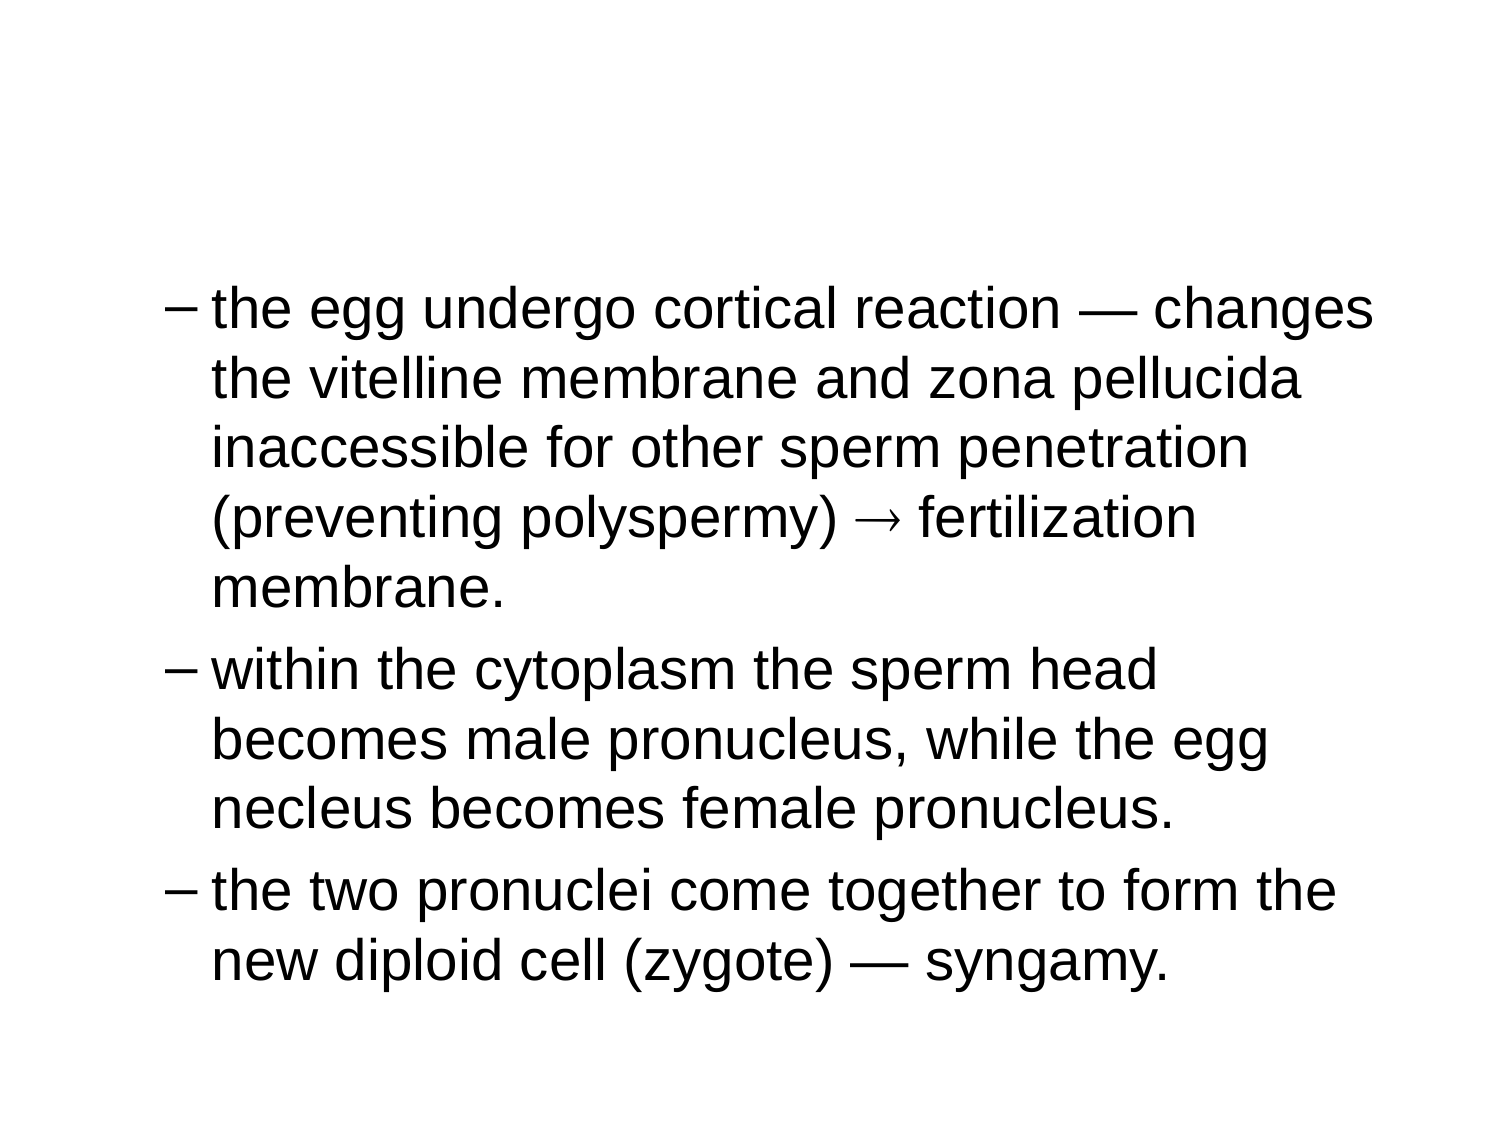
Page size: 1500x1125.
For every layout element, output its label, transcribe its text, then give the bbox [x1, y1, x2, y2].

list the egg undergo cortical reaction — changes the vitelline membrane and zona pellucida inaccessible for other sperm penetration (preventing polyspermy)  fertilization membrane. within the cytoplasm the sperm head becomes male pronucleus, while the egg necleus becomes female pronucleus. the two pronuclei come together to form the new diploid cell (zygote) — syngamy. [75, 262, 1425, 1005]
